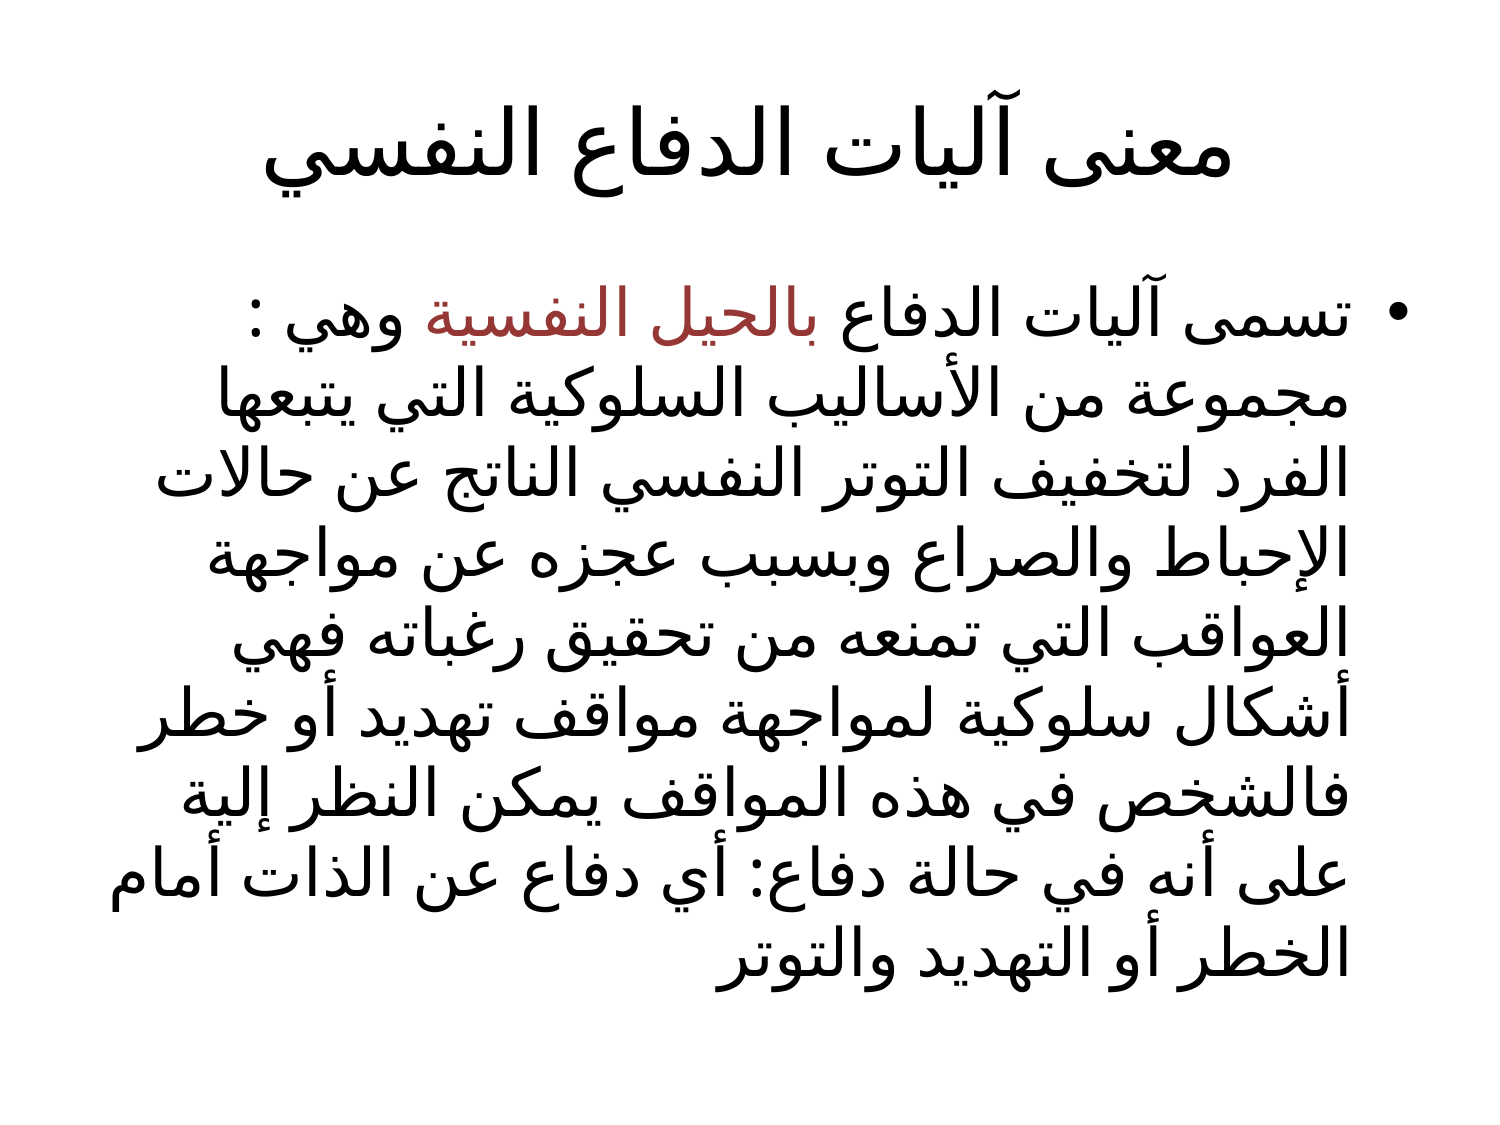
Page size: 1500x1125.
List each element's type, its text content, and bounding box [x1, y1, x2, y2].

title معنى آليات الدفاع النفسي [75, 45, 1425, 233]
list تسمى آليات الدفاع بالحيل النفسية وهي : مجموعة من الأساليب السلوكية التي يتبعها الفرد لتخفيف التوتر النفسي الناتج عن حالات الإحباط والصراع وبسبب عجزه عن مواجهة العواقب التي تمنعه من تحقيق رغباته فهي أشكال سلوكية لمواجهة مواقف تهديد أو خطر فالشخص في هذه المواقف يمكن النظر إلية على أنه في حالة دفاع: أي دفاع عن الذات أمام الخطر أو التهديد والتوتر [75, 262, 1425, 1005]
